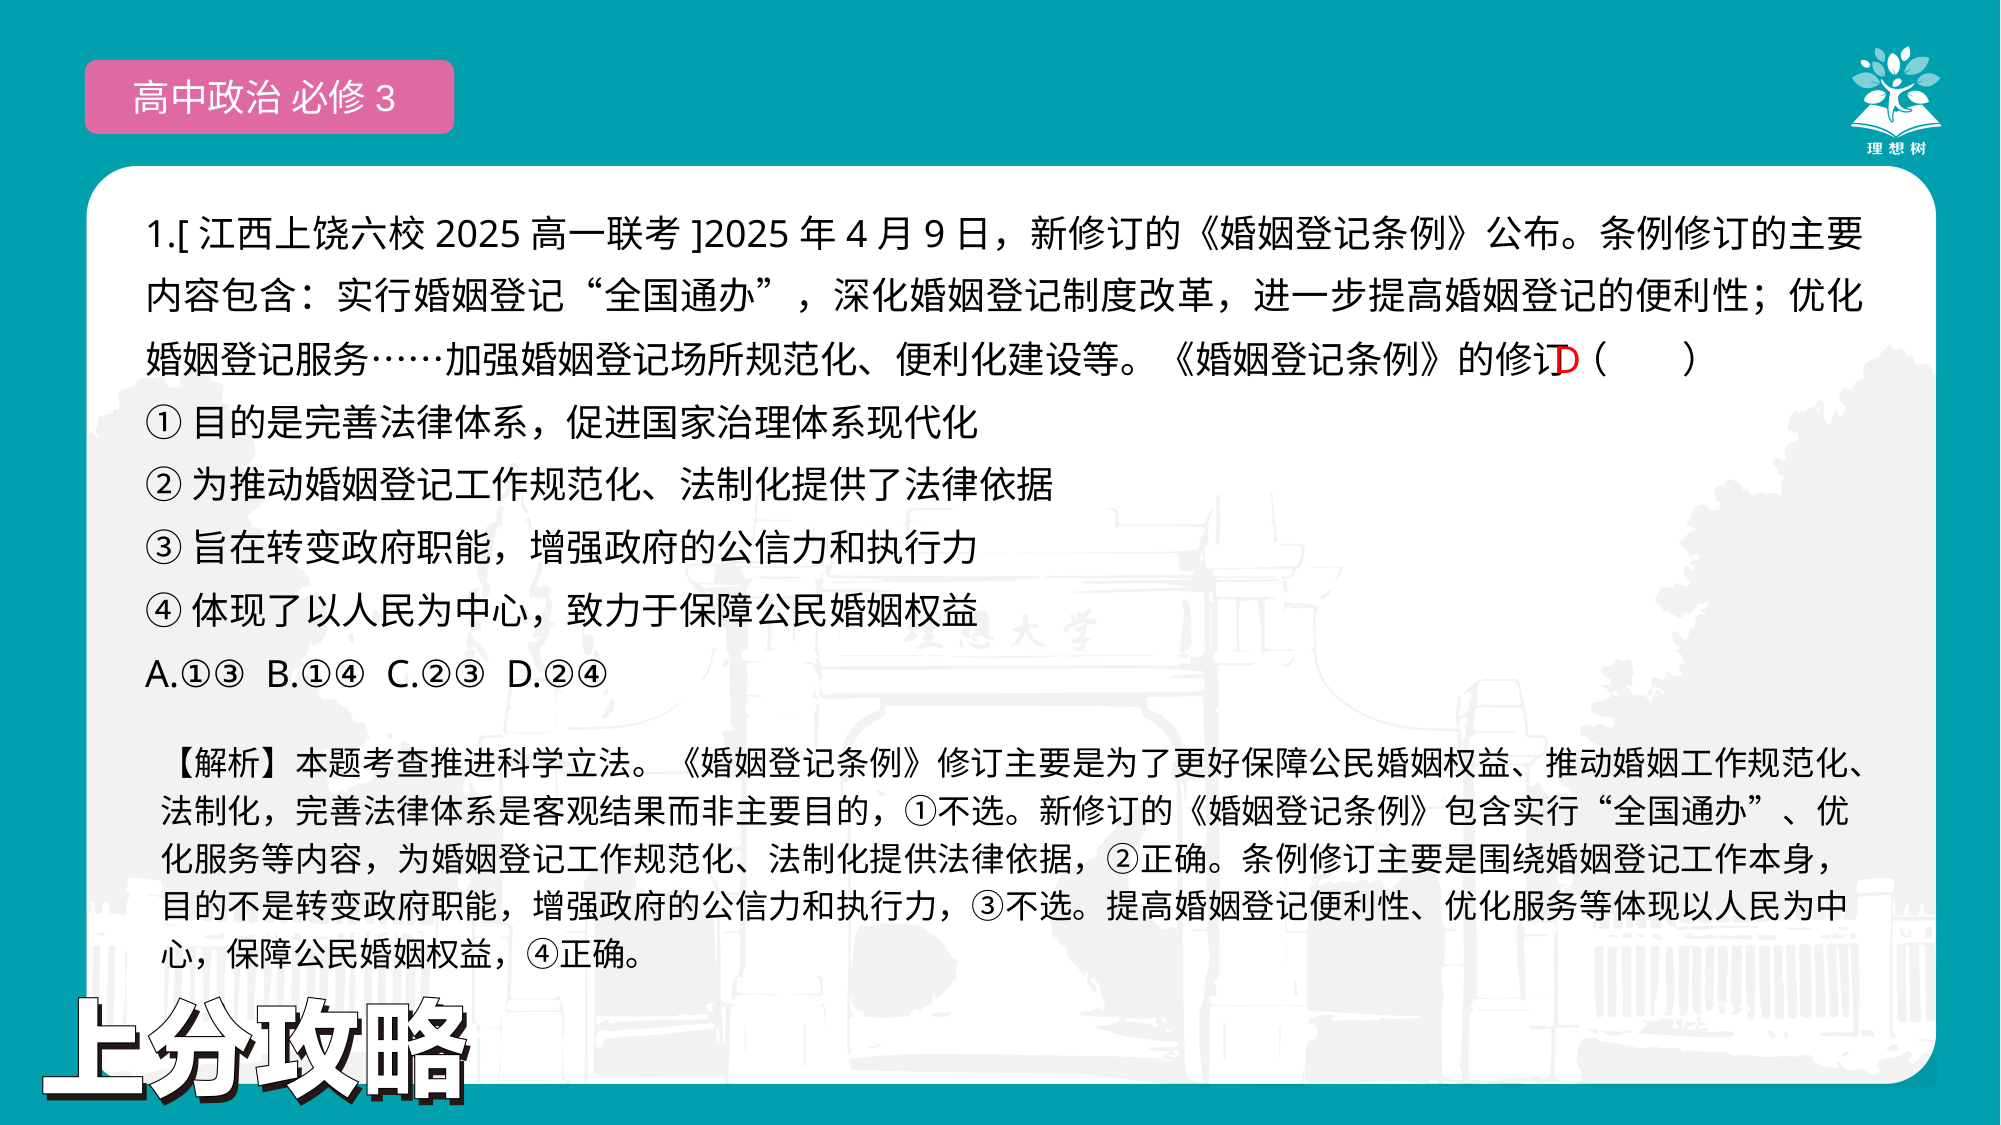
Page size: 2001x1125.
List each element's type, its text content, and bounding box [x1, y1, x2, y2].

text_box D [1529, 306, 1646, 389]
text_box 1.[江西上饶六校2025高一联考]2025年4月9日，新修订的《婚姻登记条例》公布。条例修订的主要内容包含：实行婚姻登记“全国通办”，深化婚姻登记制度改革，进一步提高婚姻登记的便利性；优化婚姻登记服务……加强婚姻登记场所规范化、便利化建设等。《婚姻登记条例》的修订（ ） ①目的是完善法律体系，促进国家治理体系现代化 ②为推动婚姻登记工作规范化、法制化提供了法律依据 ③旨在转变政府职能，增强政府的公信力和执行力 ④体现了以人民为中心，致力于保障公民婚姻权益 A.①③ B.①④ C.②③ D.②④ [130, 184, 1880, 703]
text_box 高中政治 必修3 [83, 58, 456, 135]
text_box 【解析】本题考查推进科学立法。《婚姻登记条例》修订主要是为了更好保障公民婚姻权益、推动婚姻工作规范化、法制化，完善法律体系是客观结果而非主要目的，①不选。新修订的《婚姻登记条例》包含实行“全国通办”、优化服务等内容，为婚姻登记工作规范化、法制化提供法律依据，②正确。条例修订主要是围绕婚姻登记工作本身，目的不是转变政府职能，增强政府的公信力和执行力，③不选。提高婚姻登记便利性、优化服务等体现以人民为中心，保障公民婚姻权益，④正确。 [145, 726, 1865, 981]
picture [0, 0, 2001, 1125]
